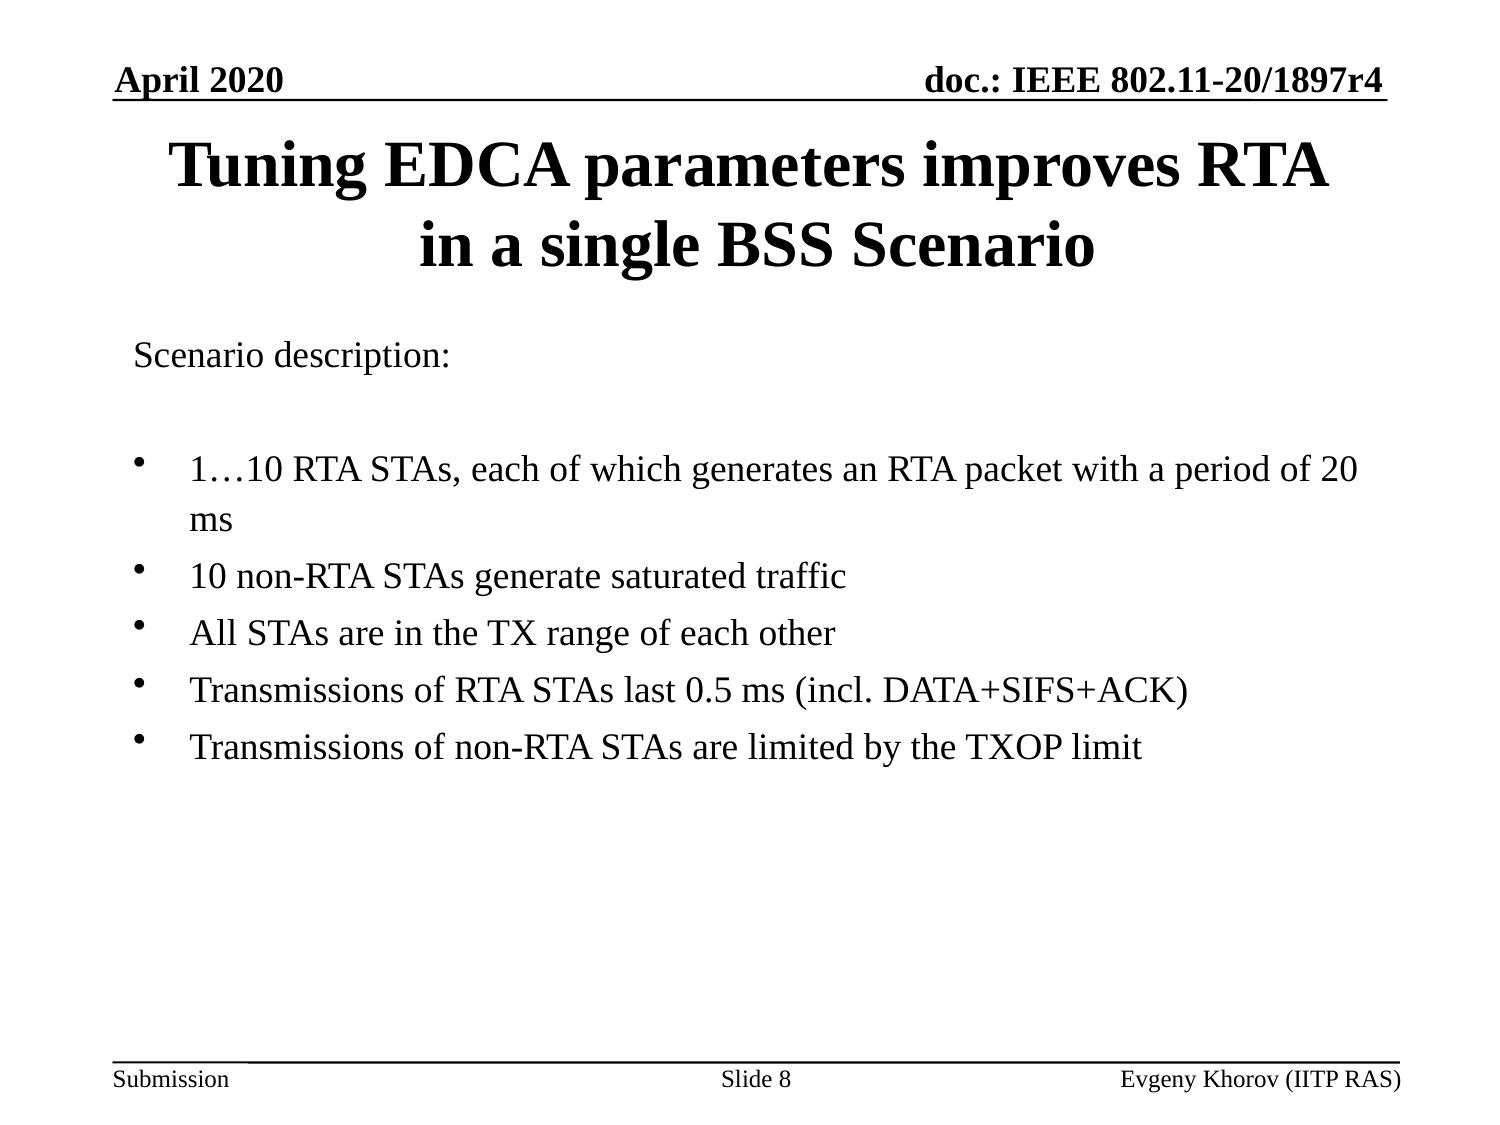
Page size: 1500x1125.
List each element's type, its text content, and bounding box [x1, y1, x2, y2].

footer Evgeny Khorov (IITP RAS) [949, 1061, 1402, 1093]
list Scenario description: 1…10 RTA STAs, each of which generates an RTA packet with a period of 20 ms 10 non-RTA STAs generate saturated traffic All STAs are in the TX range of each other Transmissions of RTA STAs last 0.5 ms (incl. DATA+SIFS+ACK) Transmissions of non-RTA STAs are limited by the TXOP limit [117, 317, 1388, 619]
text_box [750, 739, 1420, 1040]
title Tuning EDCA parameters improves RTA in a single BSS Scenario [112, 112, 1388, 288]
slide_number 8 [712, 1061, 800, 1093]
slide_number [114, 54, 286, 101]
